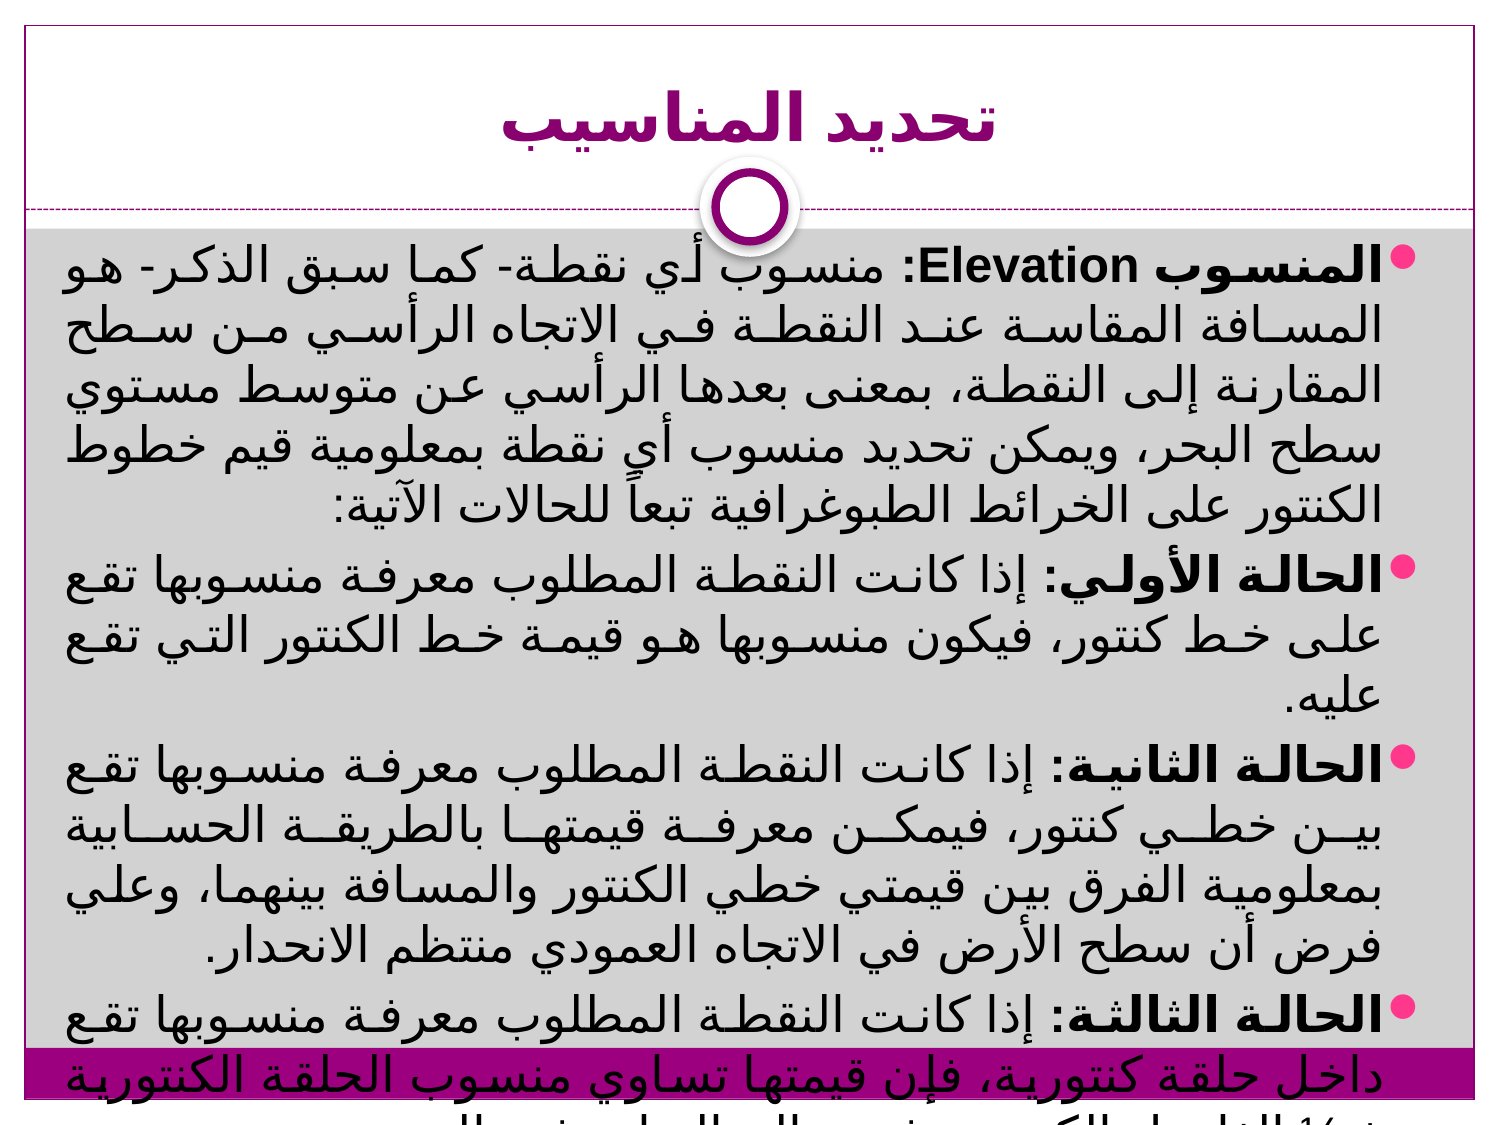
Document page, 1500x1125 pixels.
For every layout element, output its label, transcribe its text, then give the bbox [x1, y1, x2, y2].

title تحديد المناسيب [49, 37, 1450, 162]
list المنسوب Elevation: منسوب أي نقطة- كما سبق الذكر- هو المسافة المقاسة عند النقطة في الاتجاه الرأسي من سطح المقارنة إلى النقطة، بمعنى بعدها الرأسي عن متوسط مستوي سطح البحر، ويمكن تحديد منسوب أي نقطة بمعلومية قيم خطوط الكنتور على الخرائط الطبوغرافية تبعاً للحالات الآتية: الحالة الأولي: إذا كانت النقطة المطلوب معرفة منسوبها تقع على خط كنتور، فيكون منسوبها هو قيمة خط الكنتور التي تقع عليه. الحالة الثانية: إذا كانت النقطة المطلوب معرفة منسوبها تقع بين خطي كنتور، فيمكن معرفة قيمتها بالطريقة الحسابية بمعلومية الفرق بين قيمتي خطي الكنتور والمسافة بينهما، وعلي فرض أن سطح الأرض في الاتجاه العمودي منتظم الانحدار. الحالة الثالثة: إذا كانت النقطة المطلوب معرفة منسوبها تقع داخل حلقة كنتورية، فإن قيمتها تساوي منسوب الحلقة الكنتورية + ½ الفاصل الكنتوري في حالة التزايد في المنسوب، ومنسوب الحلقة الكنتورية - ½ الفاصل الكنتوري في حالة التناقص في المنسوب. [49, 224, 1445, 1050]
